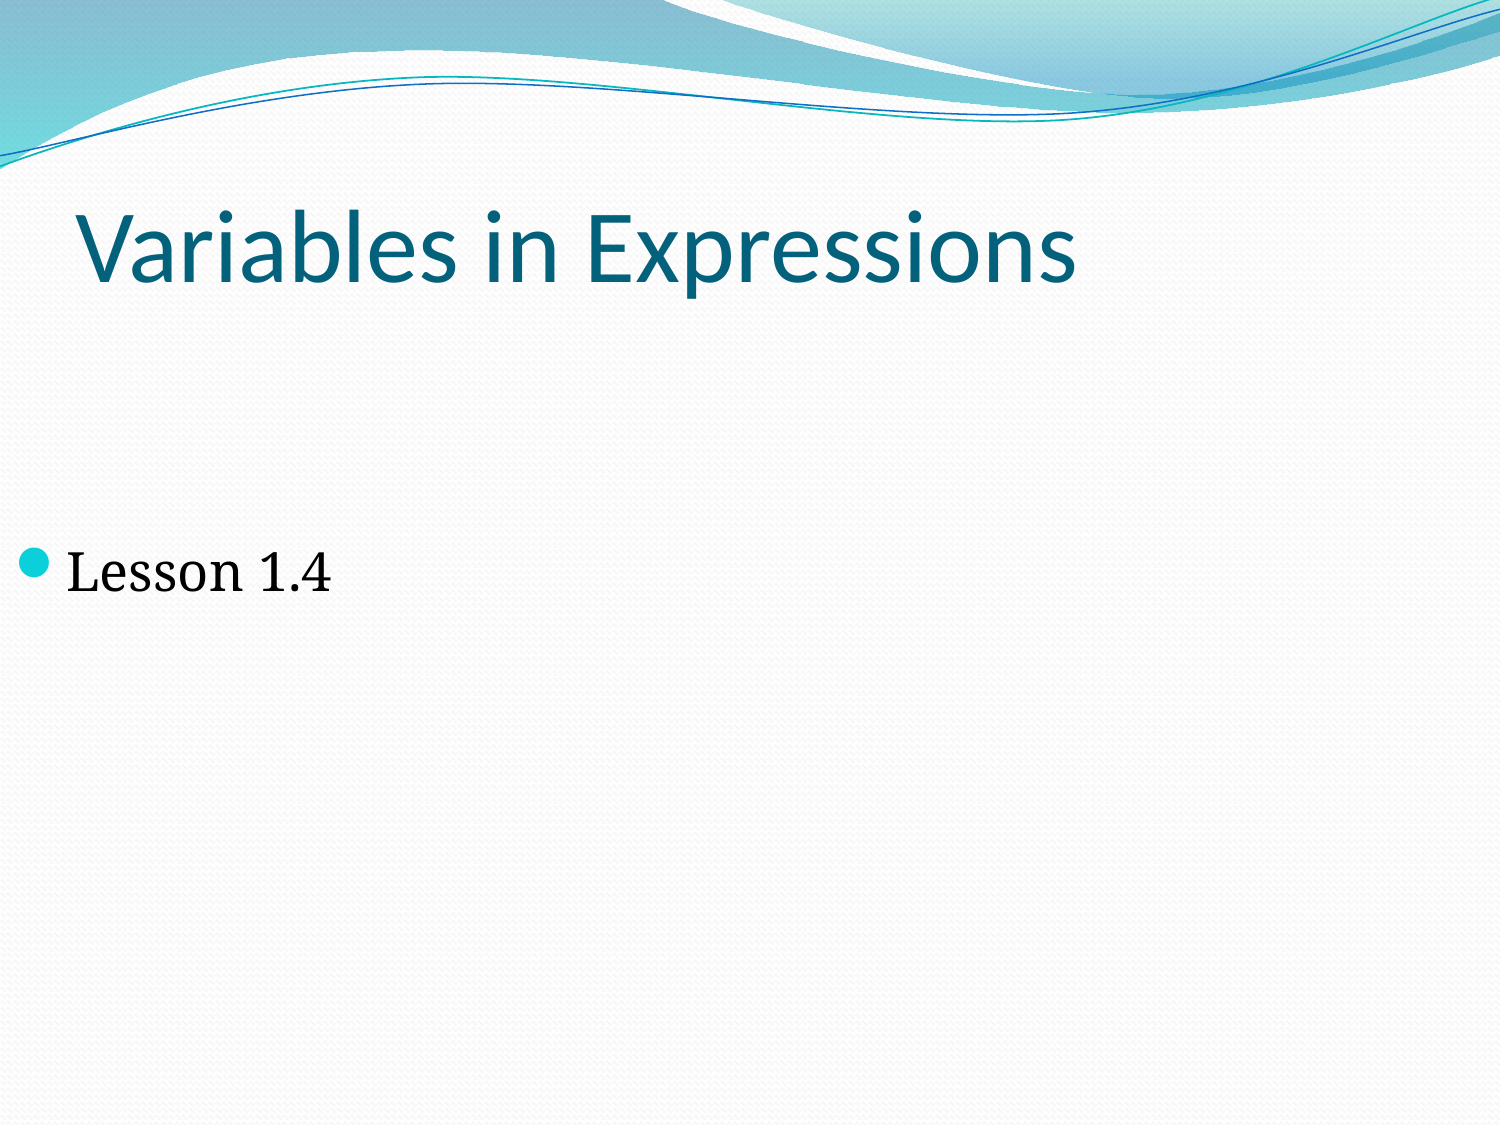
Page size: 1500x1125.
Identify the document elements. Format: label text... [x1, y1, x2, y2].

subtitle Lesson 1.4 [0, 529, 1289, 818]
title Variables in Expressions [75, 115, 1438, 303]
